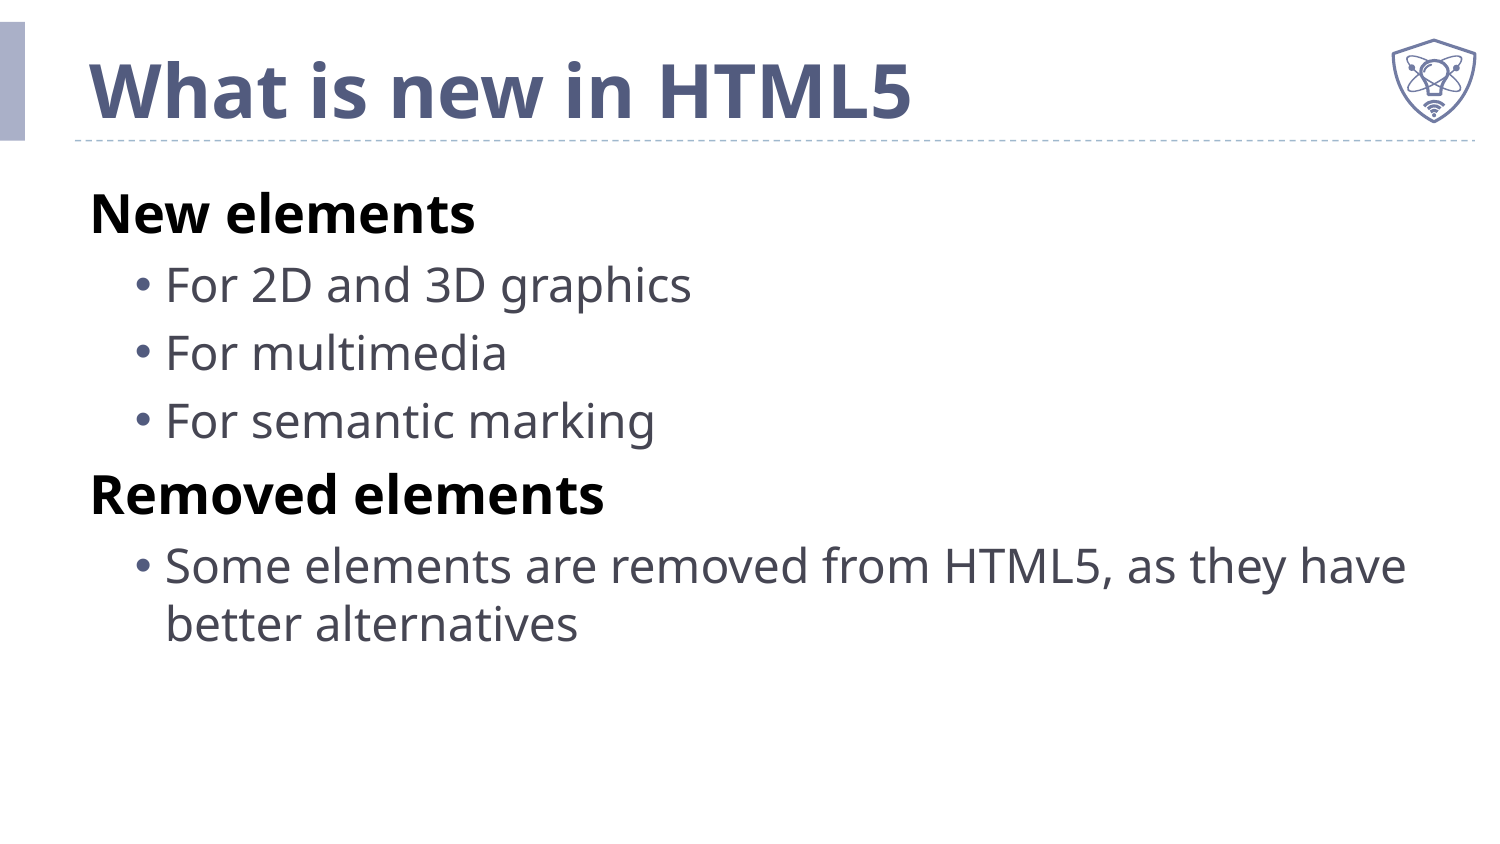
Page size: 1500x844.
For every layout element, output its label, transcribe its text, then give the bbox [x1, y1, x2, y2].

list New elements For 2D and 3D graphics For multimedia For semantic marking Removed elements Some elements are removed from HTML5, as they have better alternatives [75, 171, 1475, 835]
title What is new in HTML5 [75, 18, 1475, 141]
